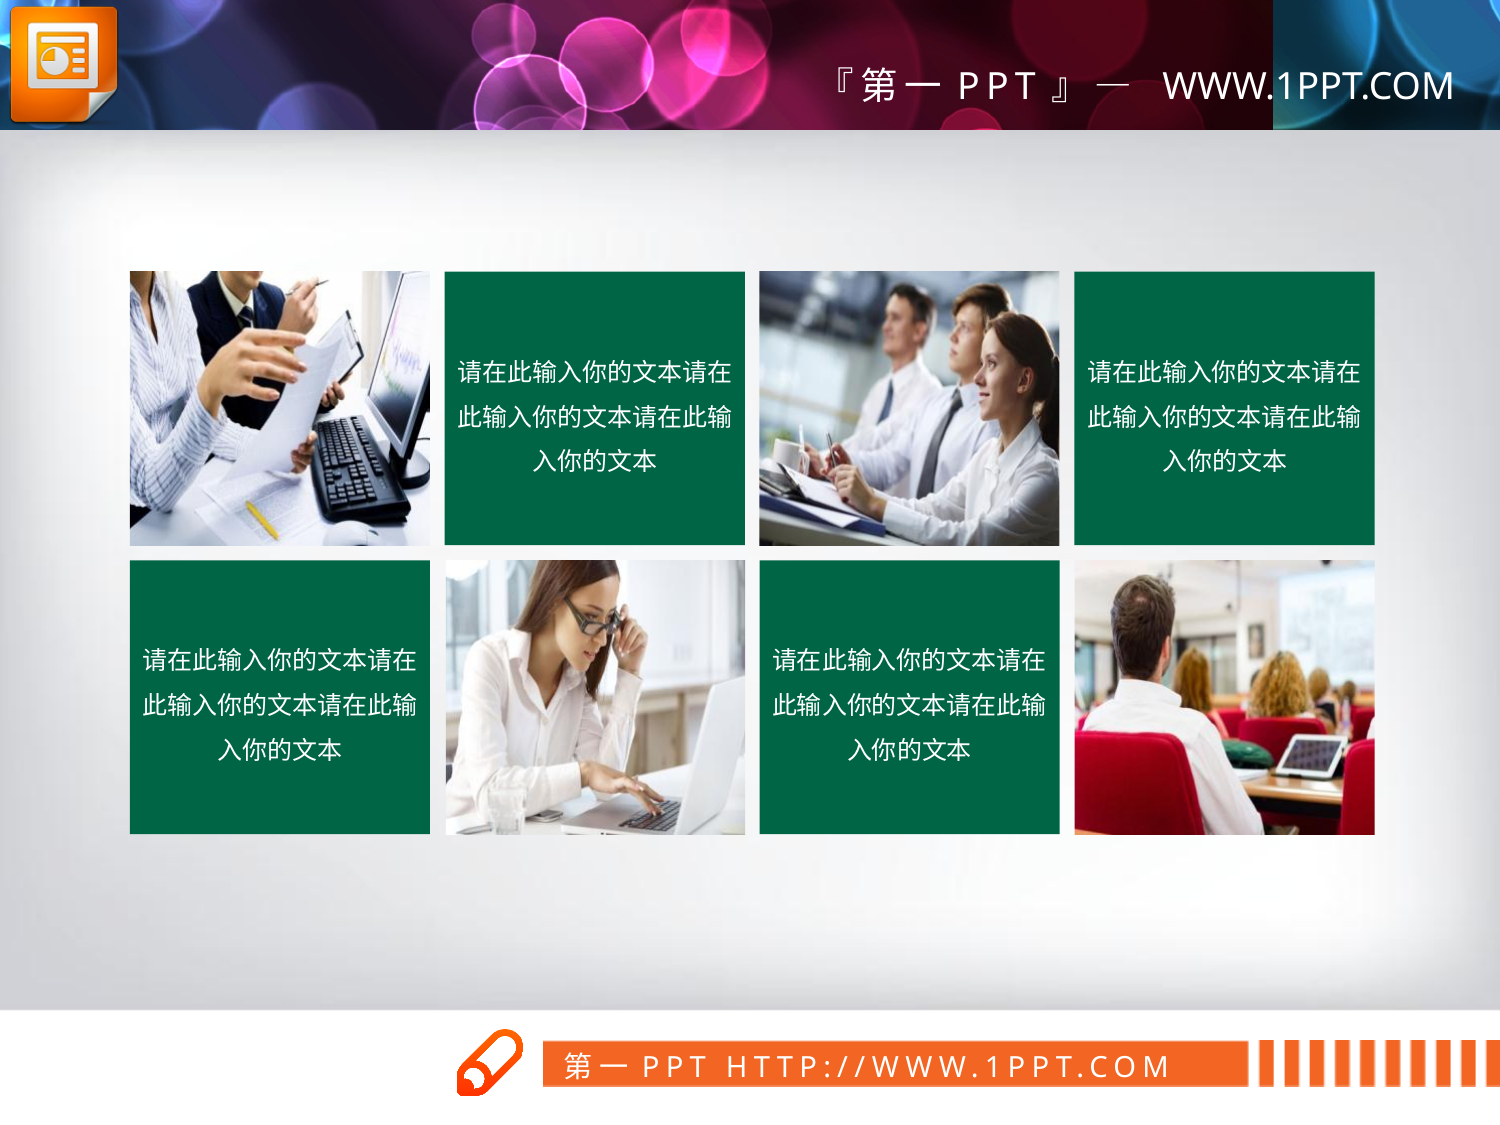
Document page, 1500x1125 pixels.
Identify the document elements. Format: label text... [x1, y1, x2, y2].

text_box 请在此输入你的文本请在此输入你的文本请在此输入你的文本 [1074, 271, 1375, 546]
picture [0, 0, 1500, 1012]
picture [543, 1040, 1500, 1087]
text_box 请在此输入你的文本请在此输入你的文本请在此输入你的文本 [129, 560, 430, 835]
text_box 请在此输入你的文本请在此输入你的文本请在此输入你的文本 [444, 271, 745, 546]
text_box 请在此输入你的文本请在此输入你的文本请在此输入你的文本 [759, 560, 1060, 835]
